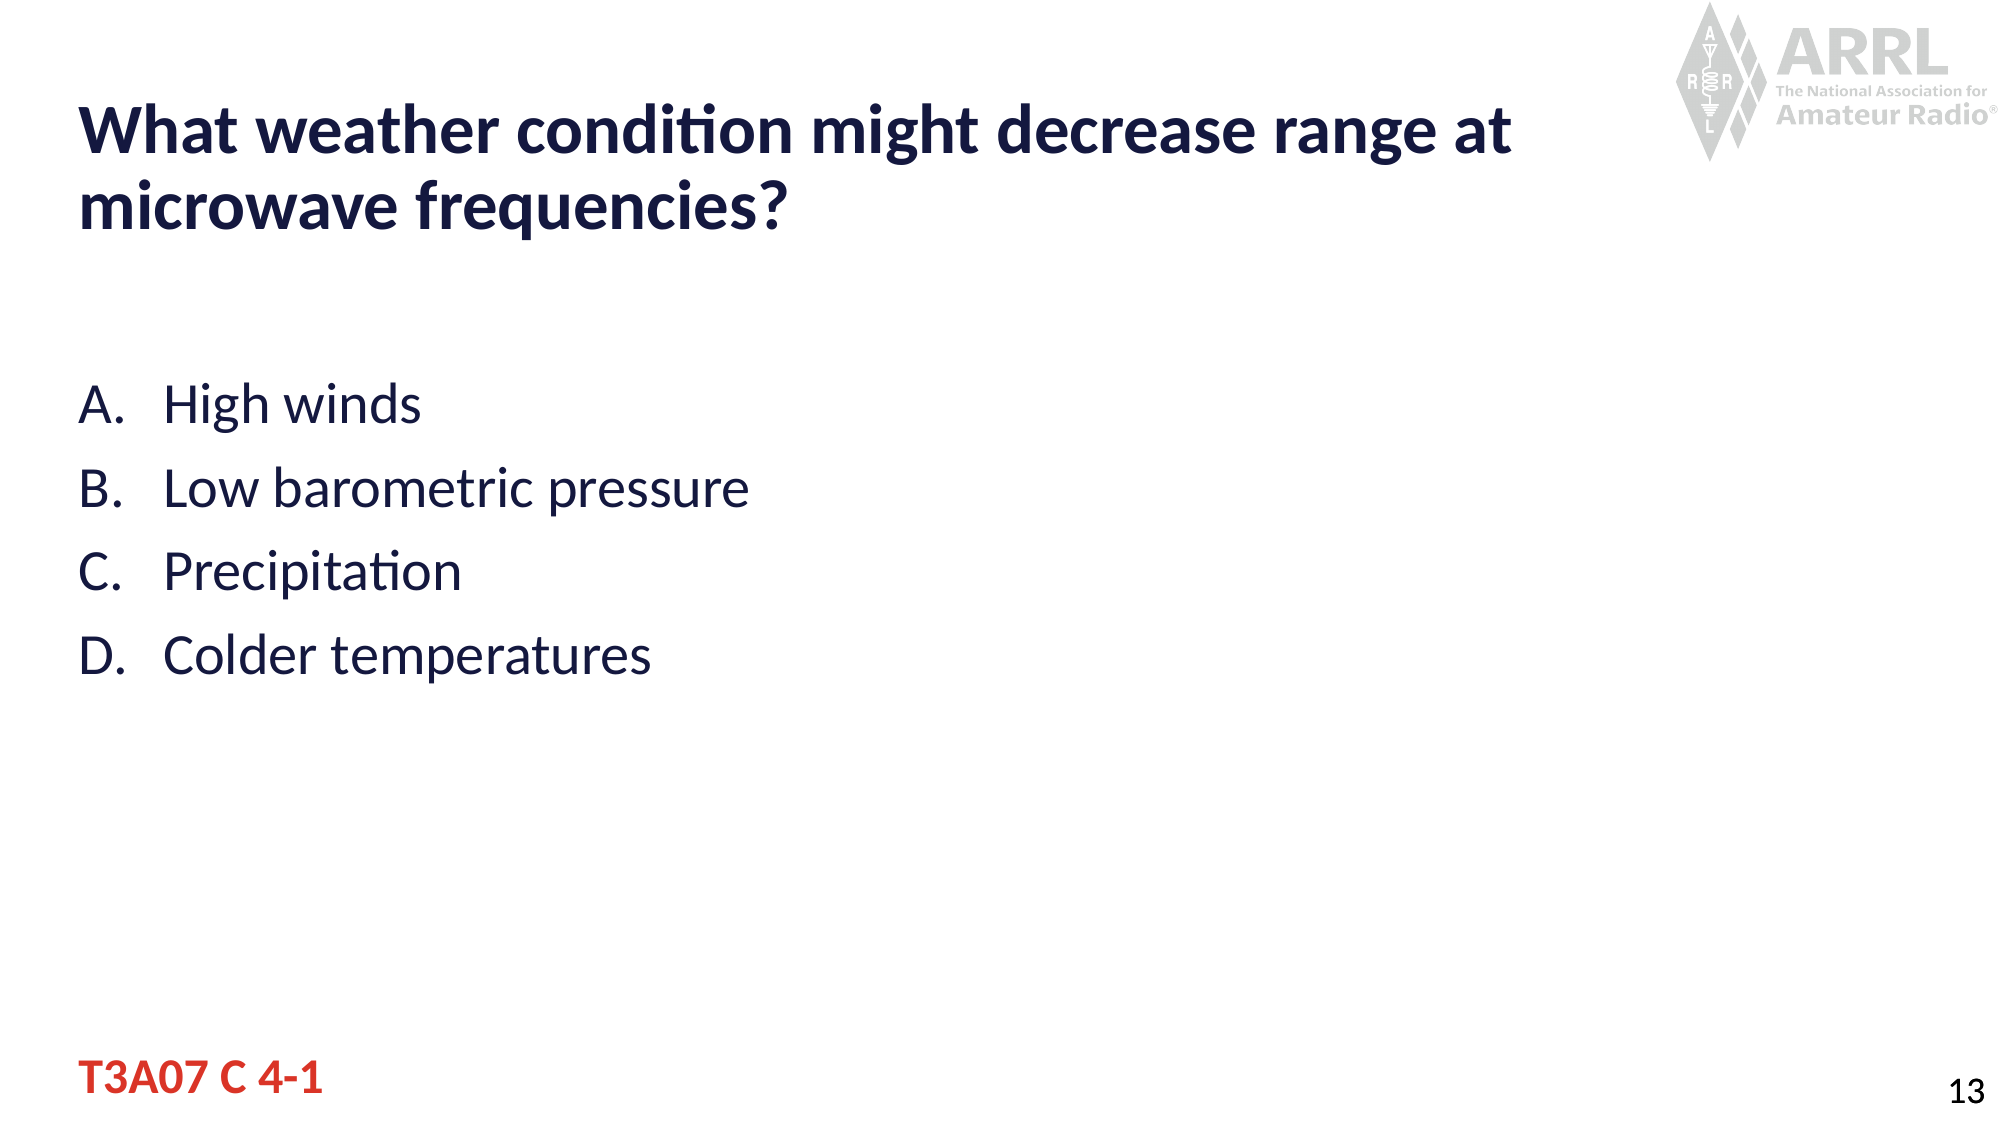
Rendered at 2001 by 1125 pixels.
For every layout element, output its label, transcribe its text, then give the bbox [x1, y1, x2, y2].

title What weather condition might decrease range at microwave frequencies? [63, 59, 1863, 278]
picture [1674, 0, 2000, 164]
list High winds Low barometric pressure Precipitation Colder temperatures [63, 365, 1863, 989]
text_box T3A07 C 4-1 [63, 1036, 921, 1112]
